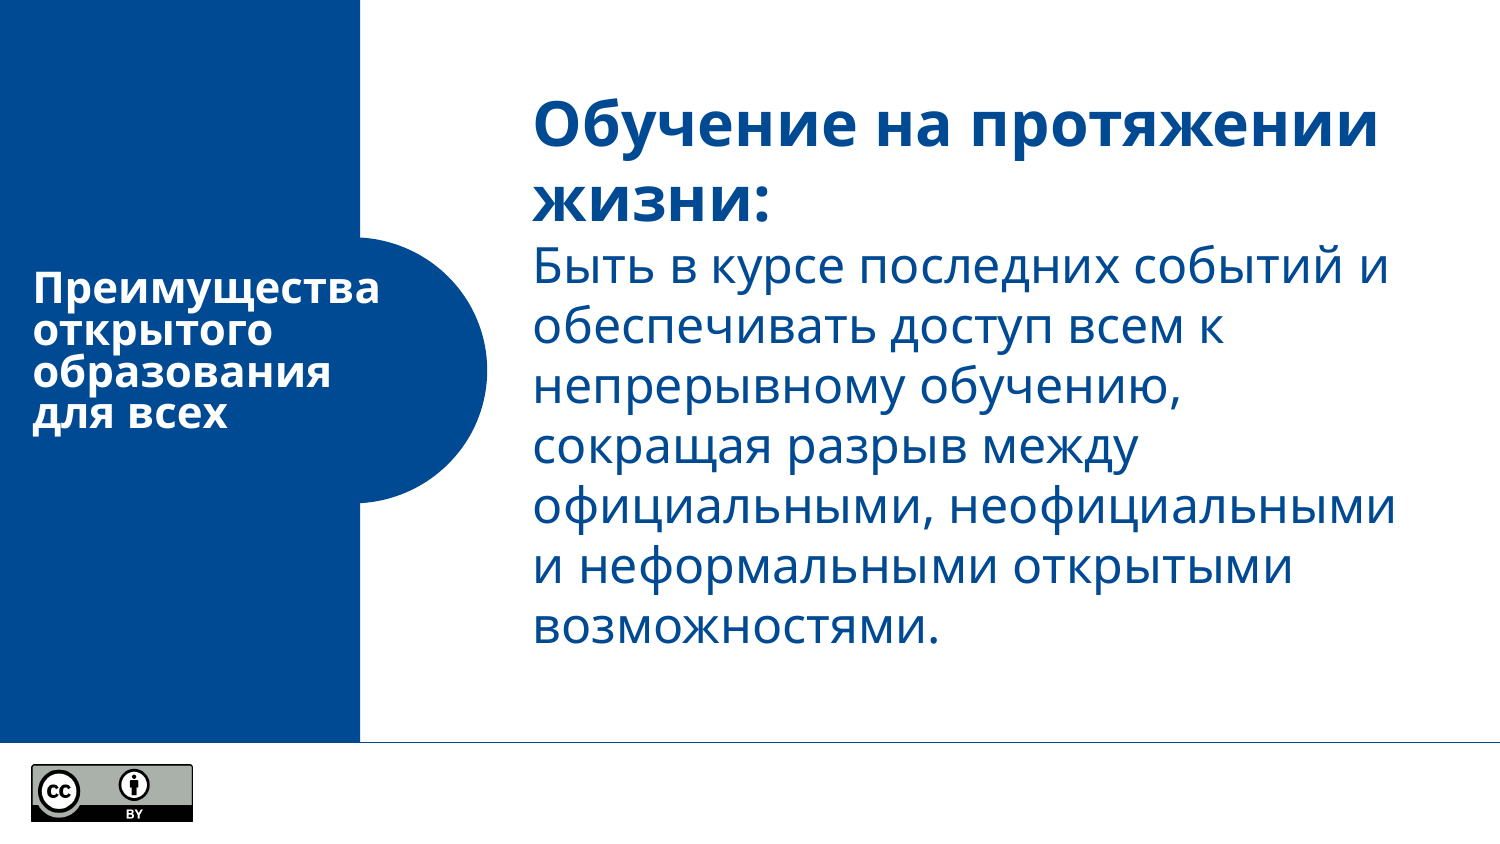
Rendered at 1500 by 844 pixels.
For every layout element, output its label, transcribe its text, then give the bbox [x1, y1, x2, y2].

text_box [247, 237, 488, 504]
text_box [0, 750, 1500, 844]
text_box [0, 0, 361, 742]
picture [31, 764, 193, 822]
text_box Обучение на протяжении жизни: Быть в курсе последних событий и обеспечивать доступ всем к непрерывному обучению, сокращая разрыв между официальными, неофициальными и неформальными открытыми возможностями. [517, 68, 1429, 731]
text_box Преимущества открытого образования для всех [17, 254, 400, 453]
